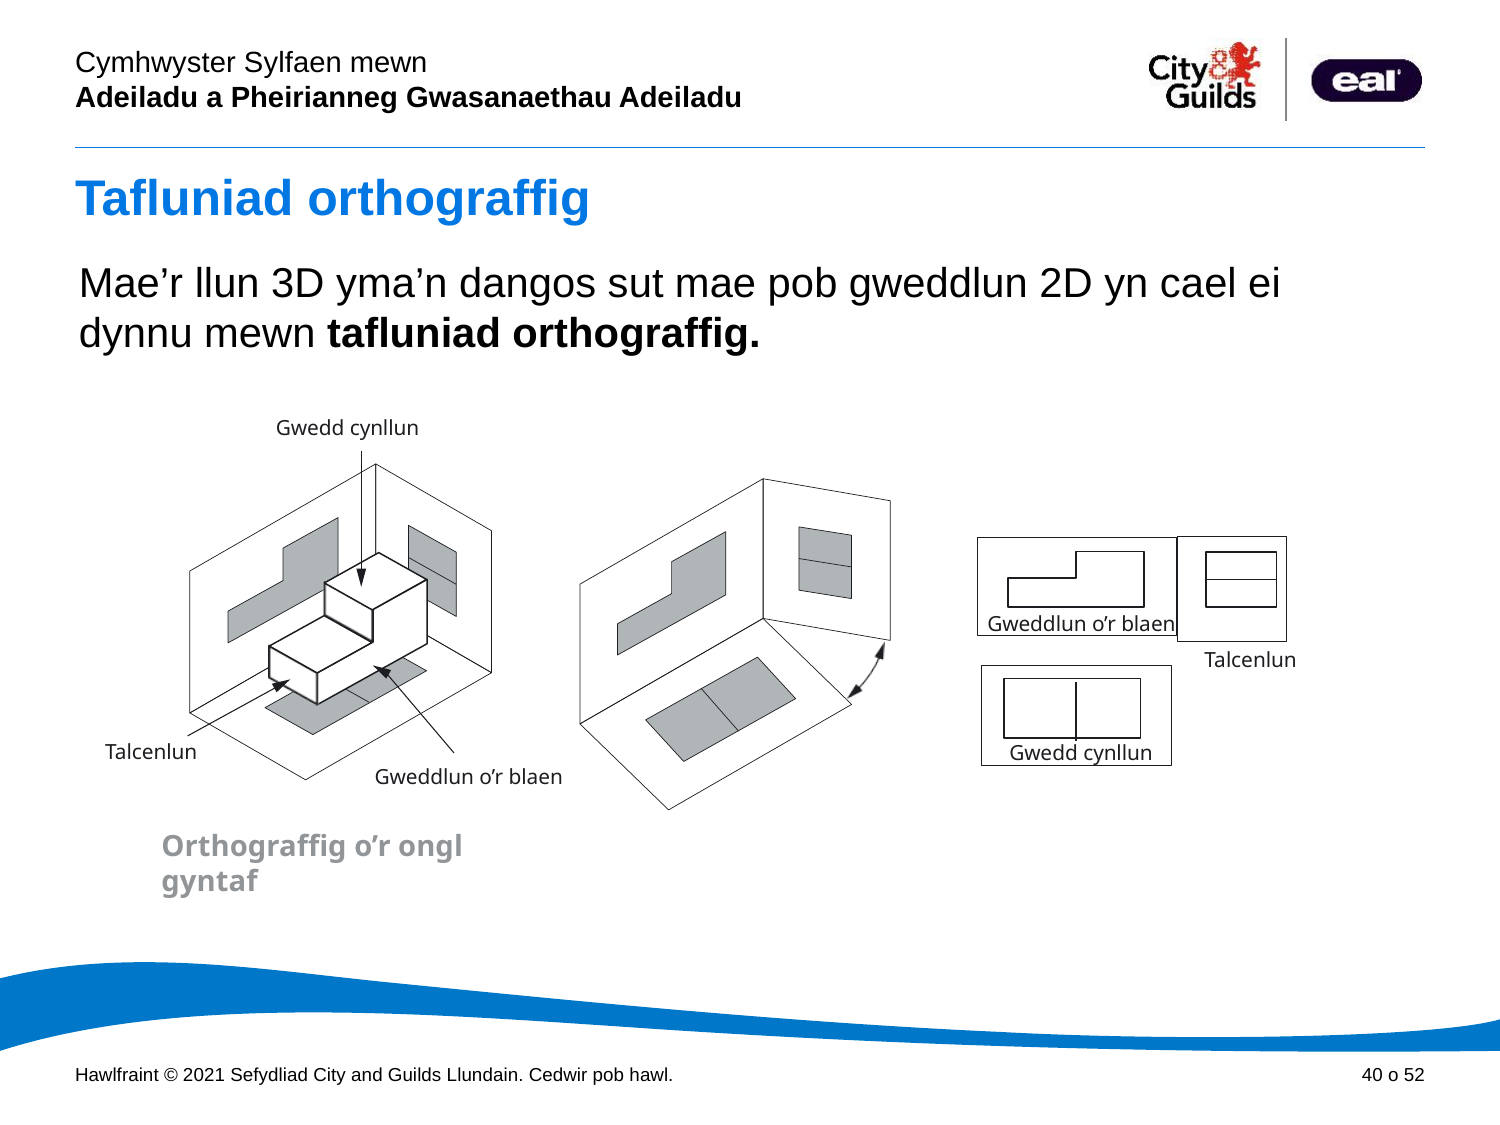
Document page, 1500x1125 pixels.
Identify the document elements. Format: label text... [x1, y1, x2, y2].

text_box Orthograffig o’r ongl gyntaf [159, 824, 538, 897]
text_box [1177, 536, 1287, 642]
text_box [188, 463, 493, 781]
text_box Talcenlun [86, 737, 183, 764]
text_box Talcenlun [1185, 644, 1376, 672]
picture [1149, 38, 1422, 121]
list Mae’r llun 3D yma’n dangos sut mae pob gweddlun 2D yn cael ei dynnu mewn tafluniad orthograffig. [78, 255, 1392, 452]
text_box Gwedd cynllun [981, 665, 1172, 766]
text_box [579, 477, 892, 811]
text_box Gwedd cynllun [261, 407, 511, 498]
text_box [1003, 678, 1141, 742]
text_box Gweddlun o’r blaen [977, 537, 1174, 636]
title Tafluniad orthograffig [74, 165, 1426, 229]
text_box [187, 450, 455, 754]
text_box Gweddlun o’r blaen [364, 761, 574, 789]
